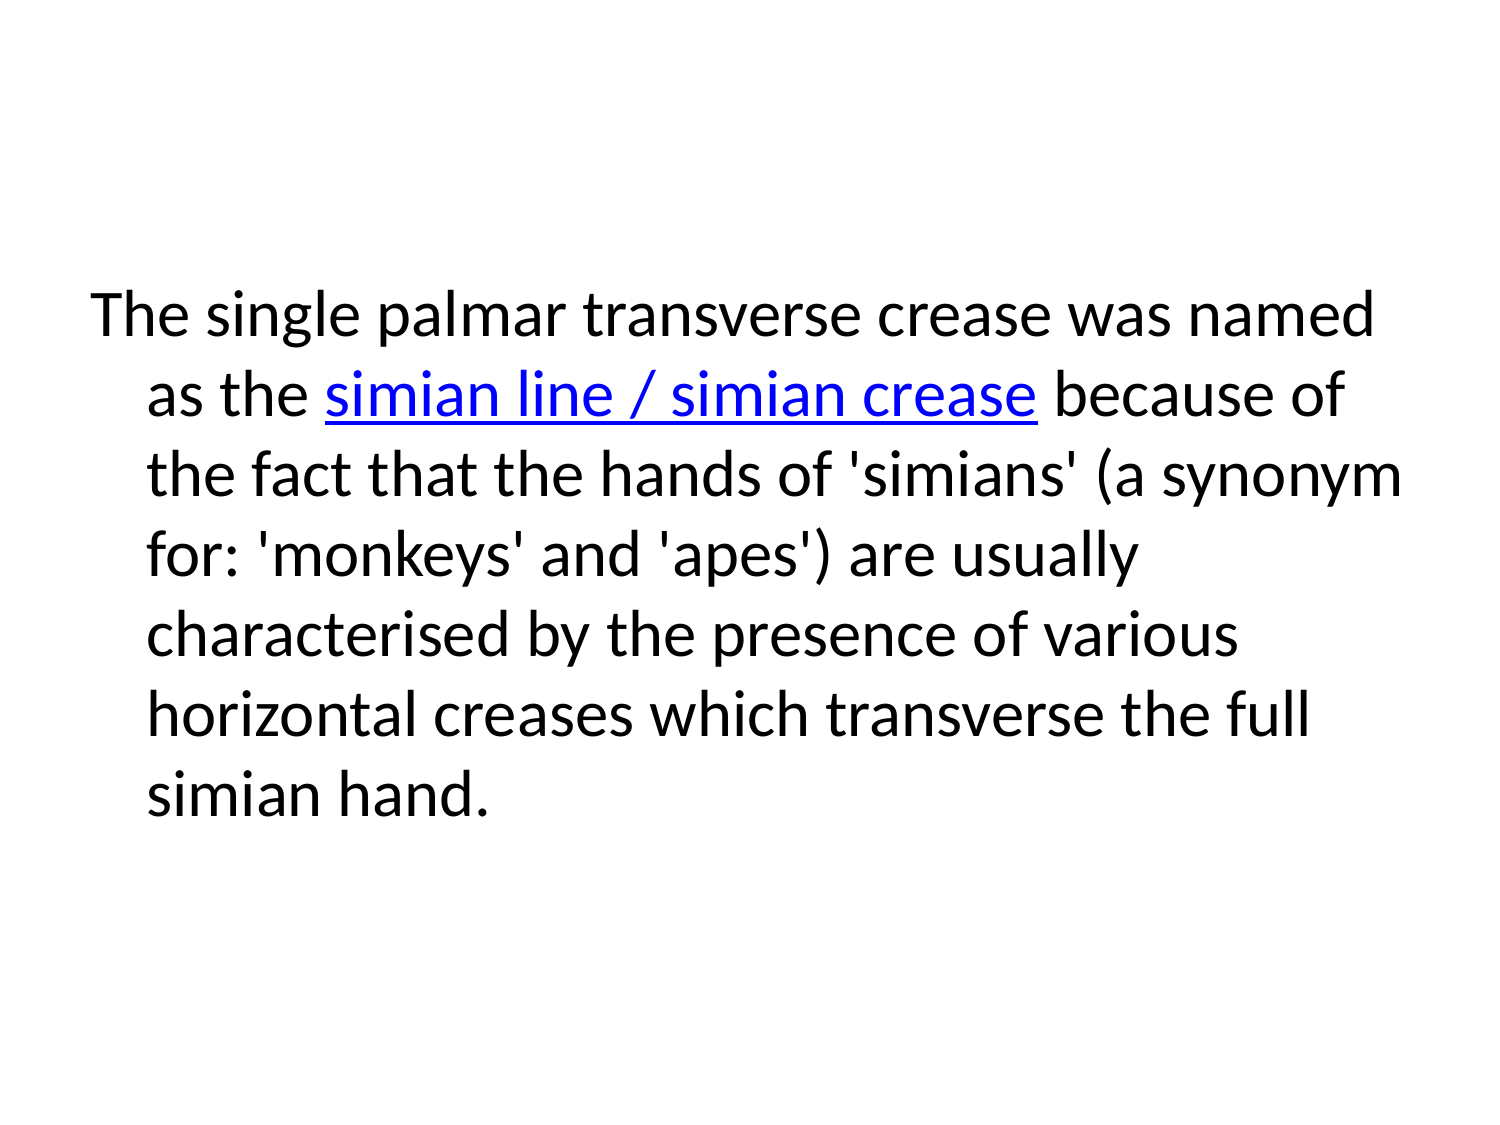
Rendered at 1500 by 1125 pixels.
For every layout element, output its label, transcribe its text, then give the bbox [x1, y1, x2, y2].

list The single palmar transverse crease was named as the simian line / simian crease because of the fact that the hands of 'simians' (a synonym for: 'monkeys' and 'apes') are usually characterised by the presence of various horizontal creases which transverse the full simian hand. [75, 262, 1425, 1005]
